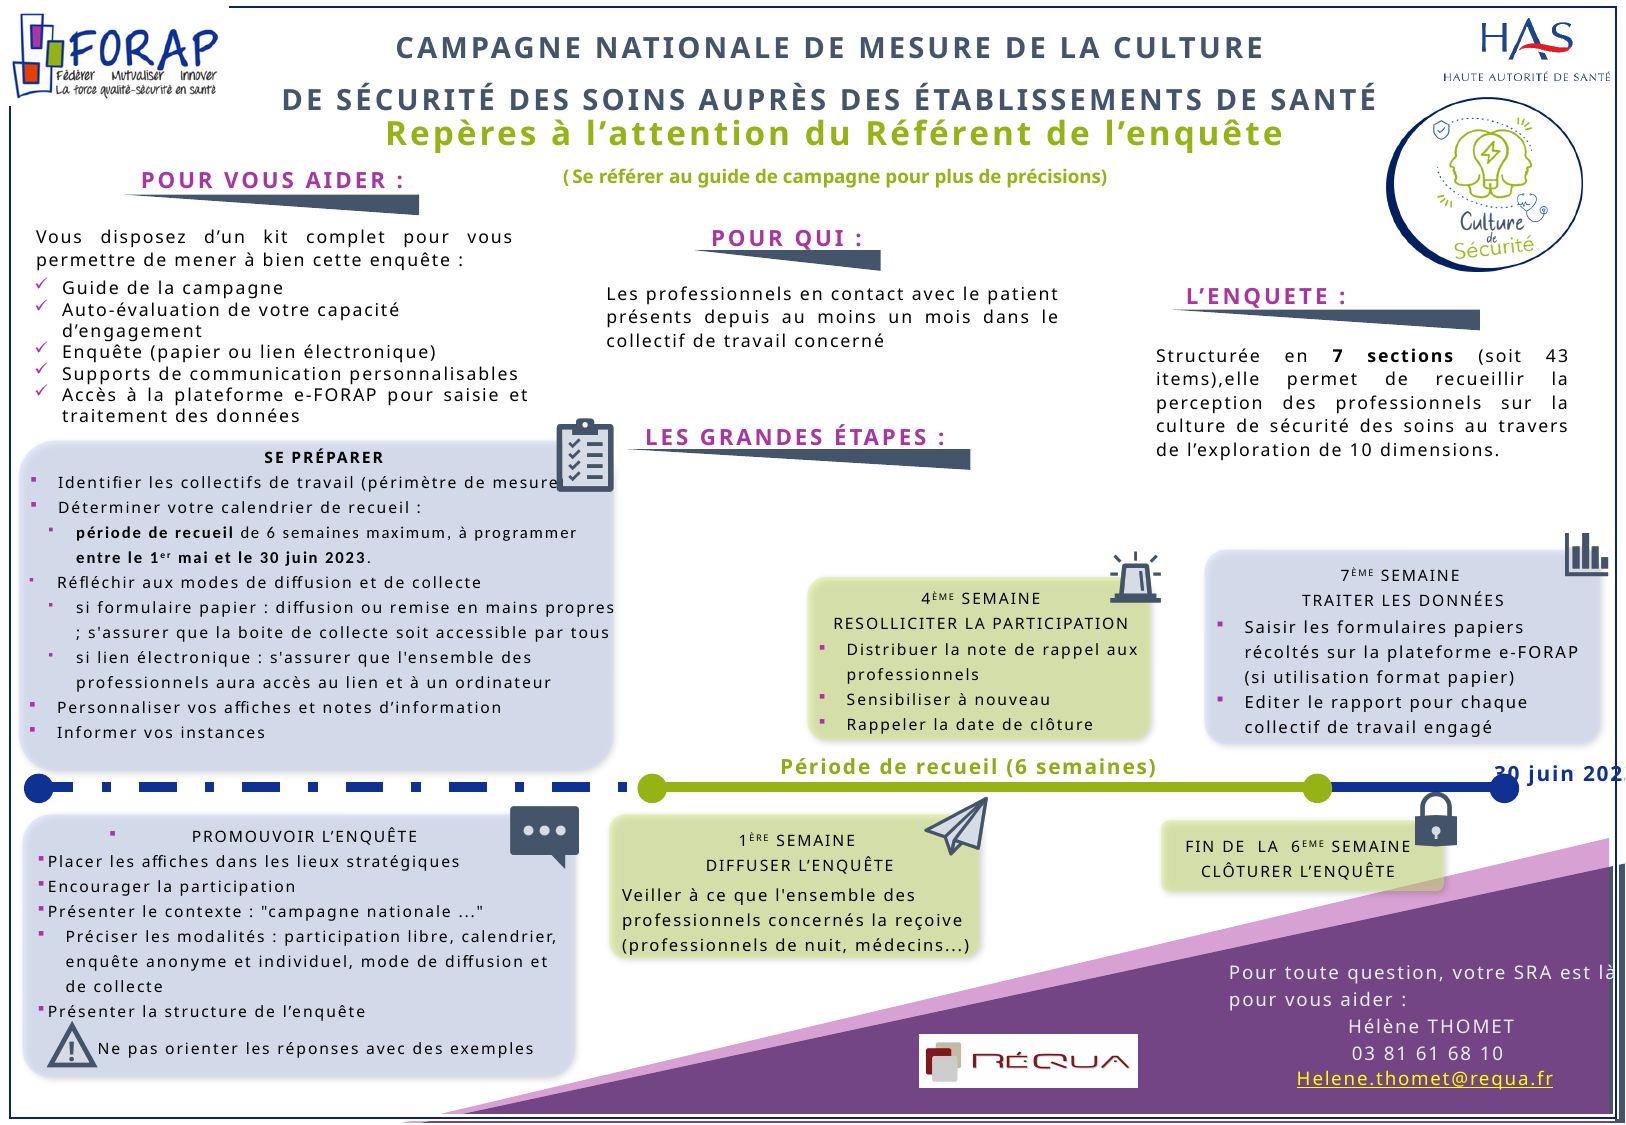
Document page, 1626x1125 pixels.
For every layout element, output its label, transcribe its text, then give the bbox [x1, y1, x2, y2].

text_box SE PRÉPARER Identifier les collectifs de travail (périmètre de mesure) Déterminer votre calendrier de recueil : période de recueil de 6 semaines maximum, à programmer entre le 1er mai et le 30 juin 2023. Réfléchir aux modes de diffusion et de collecte si formulaire papier : diffusion ou remise en mains propres ; s'assurer que la boite de collecte soit accessible par tous si lien électronique : s'assurer que l'ensemble des professionnels aura accès au lien et à un ordinateur Personnaliser vos affiches et notes d’information Informer vos instances [28, 441, 402, 742]
picture [1444, 18, 1610, 81]
picture [919, 1034, 1138, 1088]
text_box [123, 194, 420, 216]
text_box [1099, 541, 1171, 613]
picture [1385, 97, 1583, 279]
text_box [1556, 524, 1617, 585]
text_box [402, 375, 1625, 1123]
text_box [496, 789, 593, 886]
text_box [541, 411, 629, 499]
picture [4, 4, 229, 106]
text_box [1172, 309, 1480, 331]
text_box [1399, 783, 1472, 855]
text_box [918, 788, 994, 864]
text_box [694, 250, 881, 271]
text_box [50, 1025, 119, 1076]
text_box PROMOUVOIR L’ENQUÊTE Placer les affiches dans les lieux stratégiques Encourager la participation Présenter le contexte : "campagne nationale ..." Préciser les modalités : participation libre, calendrier, enquête anonyme et individuel, mode de diffusion et de collecte Présenter la structure de l’enquête Ne pas orienter les réponses avec des exemples [37, 820, 402, 1058]
text_box [22, 772, 55, 805]
text_box Structurée en 7 sections (soit 43 items),elle permet de recueillir la perception des professionnels sur la culture de sécurité des soins au travers de l’exploration de 10 dimensions. [1156, 342, 1570, 375]
text_box [9, 7, 1617, 1118]
